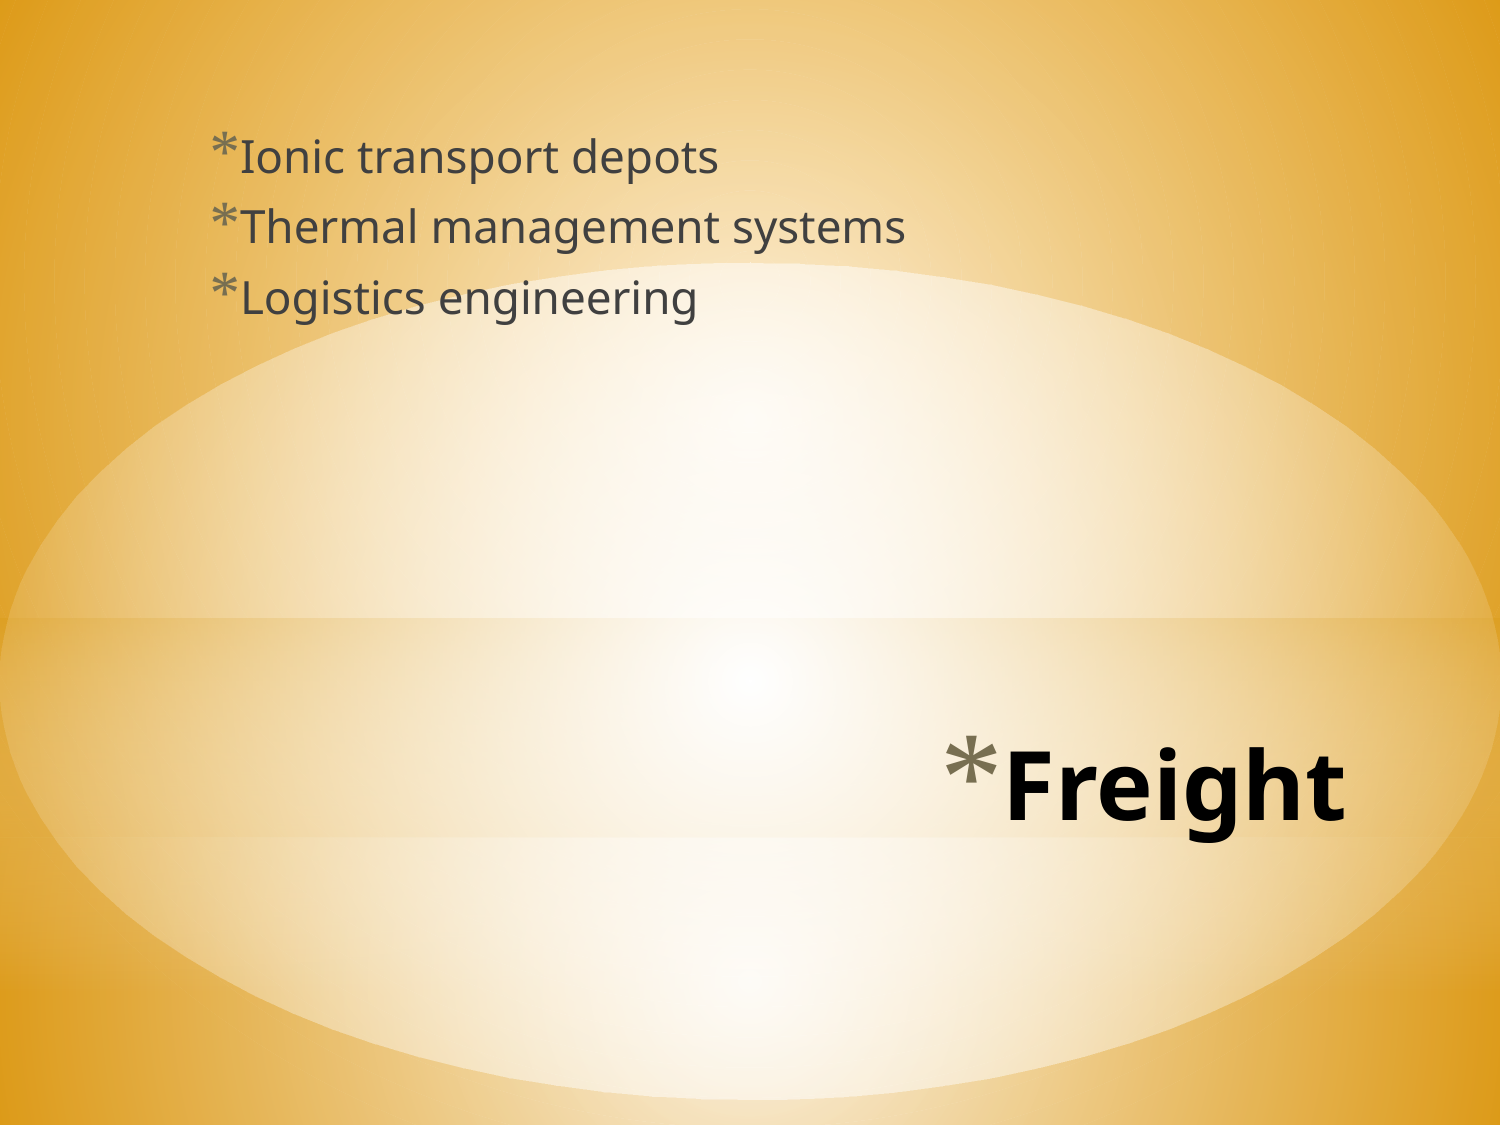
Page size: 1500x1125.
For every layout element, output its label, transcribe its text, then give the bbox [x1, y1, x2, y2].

title Freight [294, 717, 1363, 905]
list Ionic transport depots Thermal management systems Logistics engineering [187, 120, 1238, 690]
